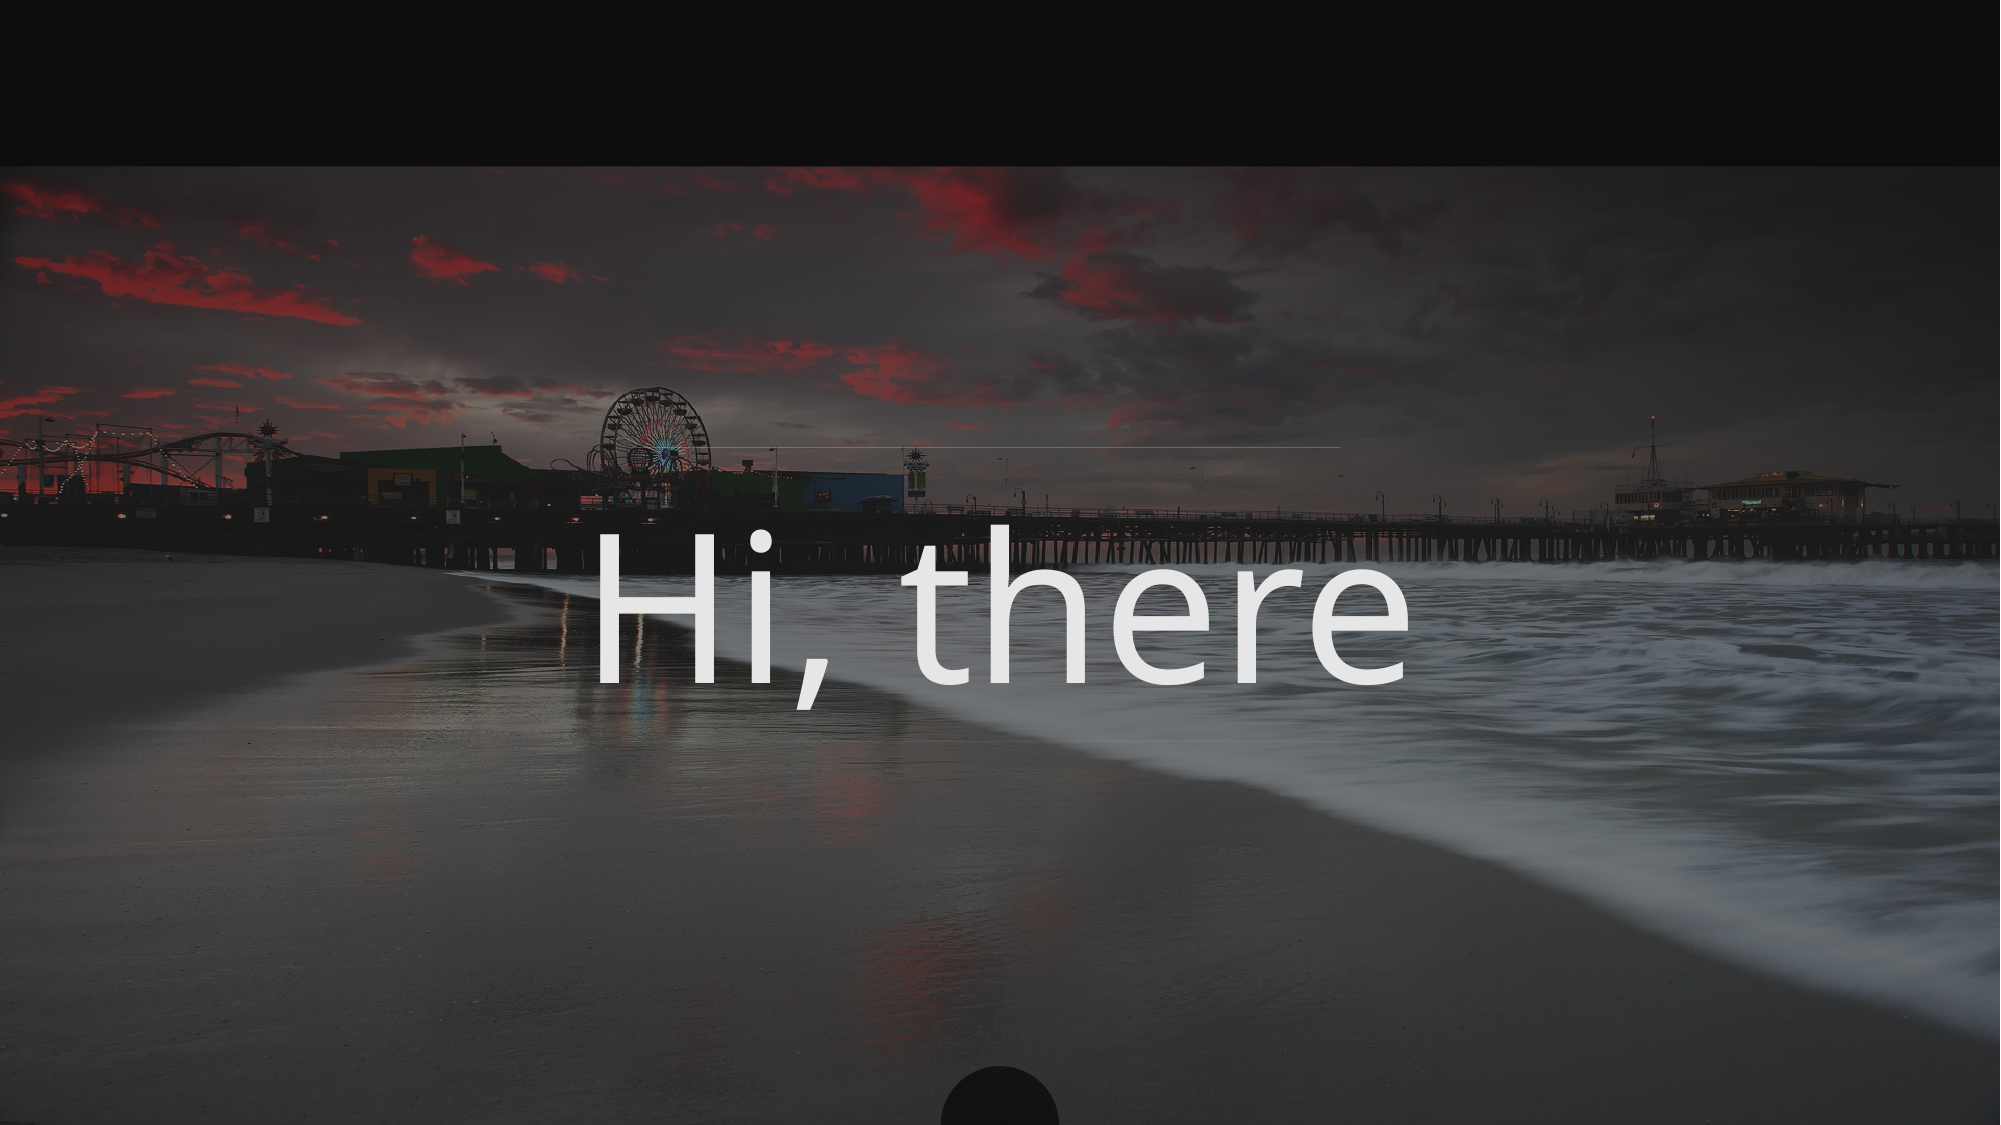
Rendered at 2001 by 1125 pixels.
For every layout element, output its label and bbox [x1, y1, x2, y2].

text_box [0, 0, 2000, 1125]
